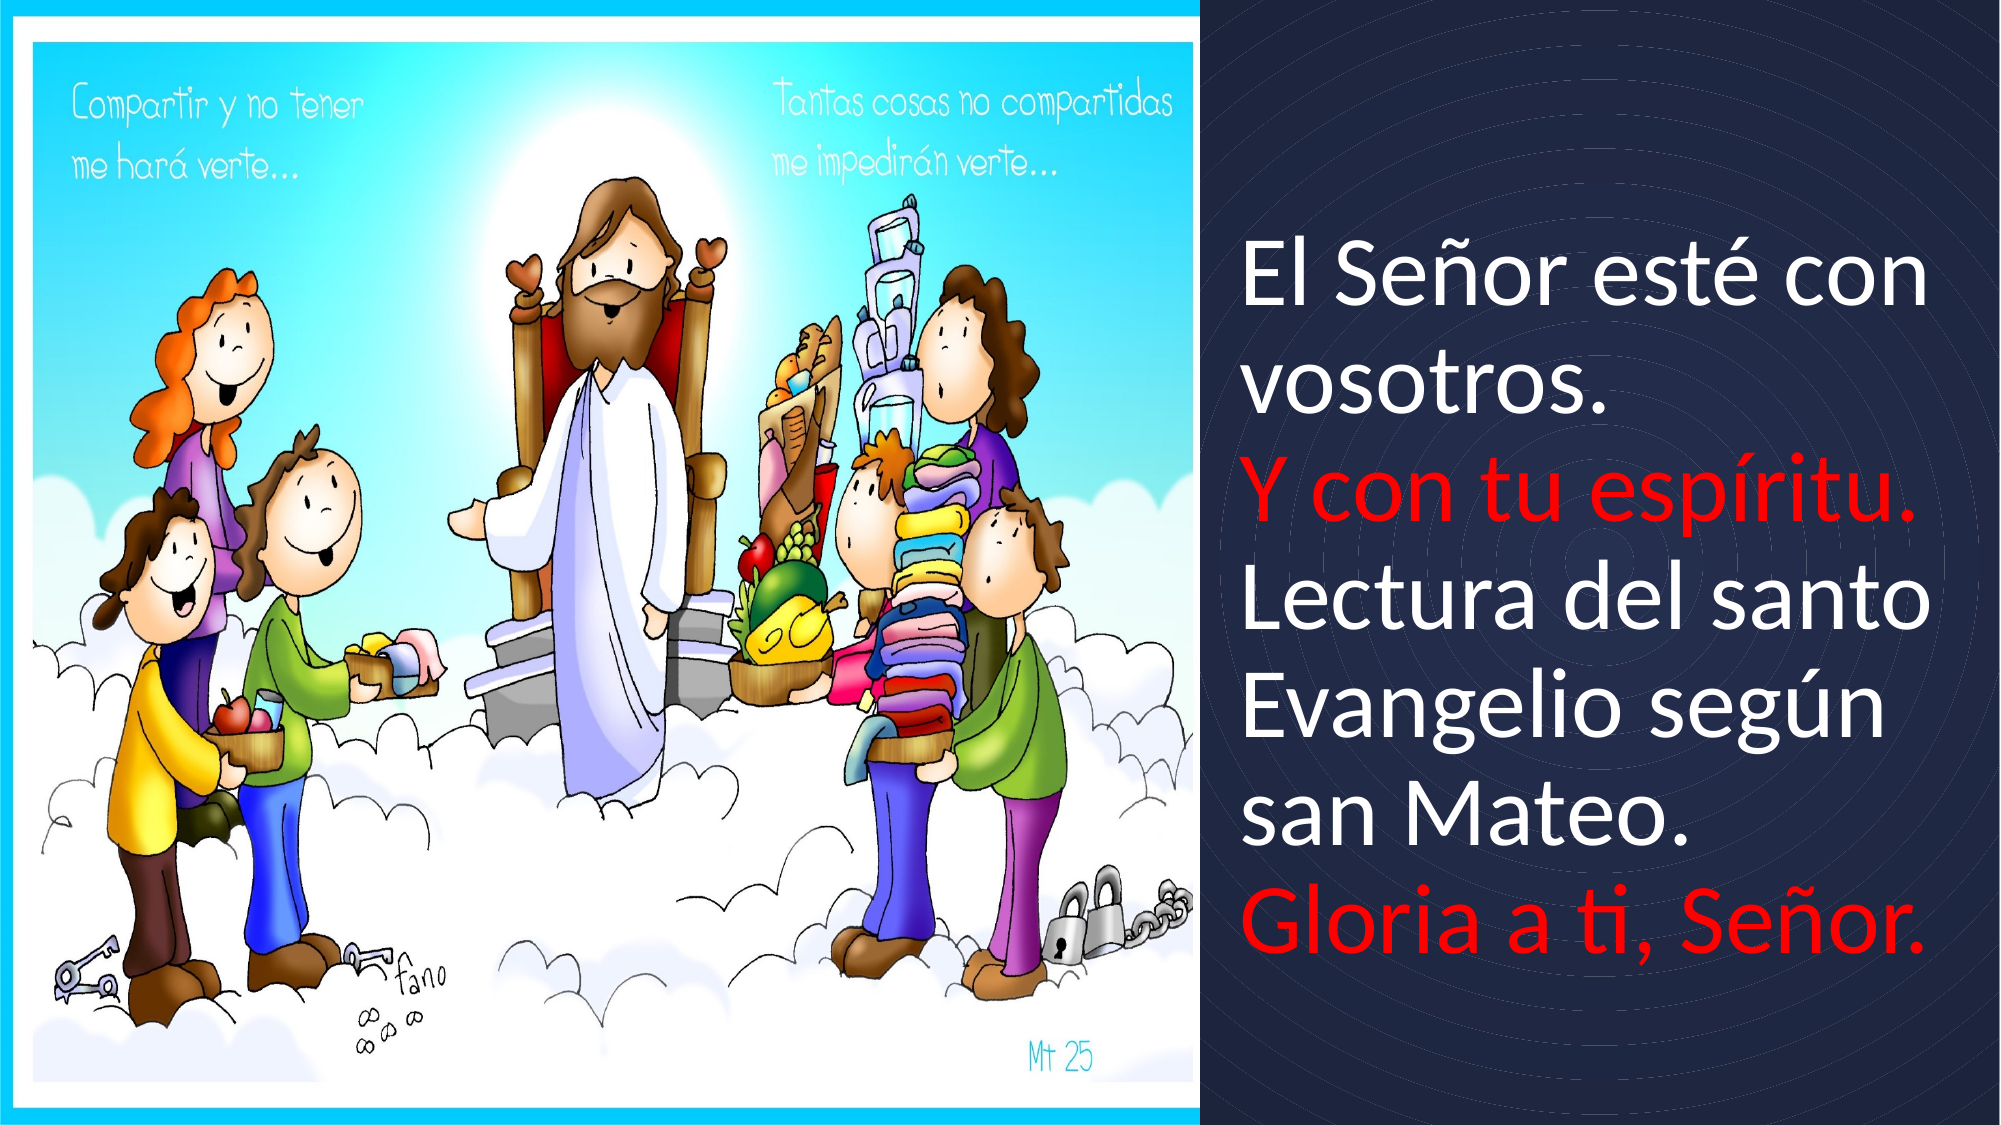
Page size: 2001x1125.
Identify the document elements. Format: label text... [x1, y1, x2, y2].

picture [13, 15, 1200, 1108]
title El Señor esté con vosotros. Y con tu espíritu. Lectura del santo Evangelio según san Mateo. Gloria a ti, Señor. [1224, 42, 1969, 1083]
